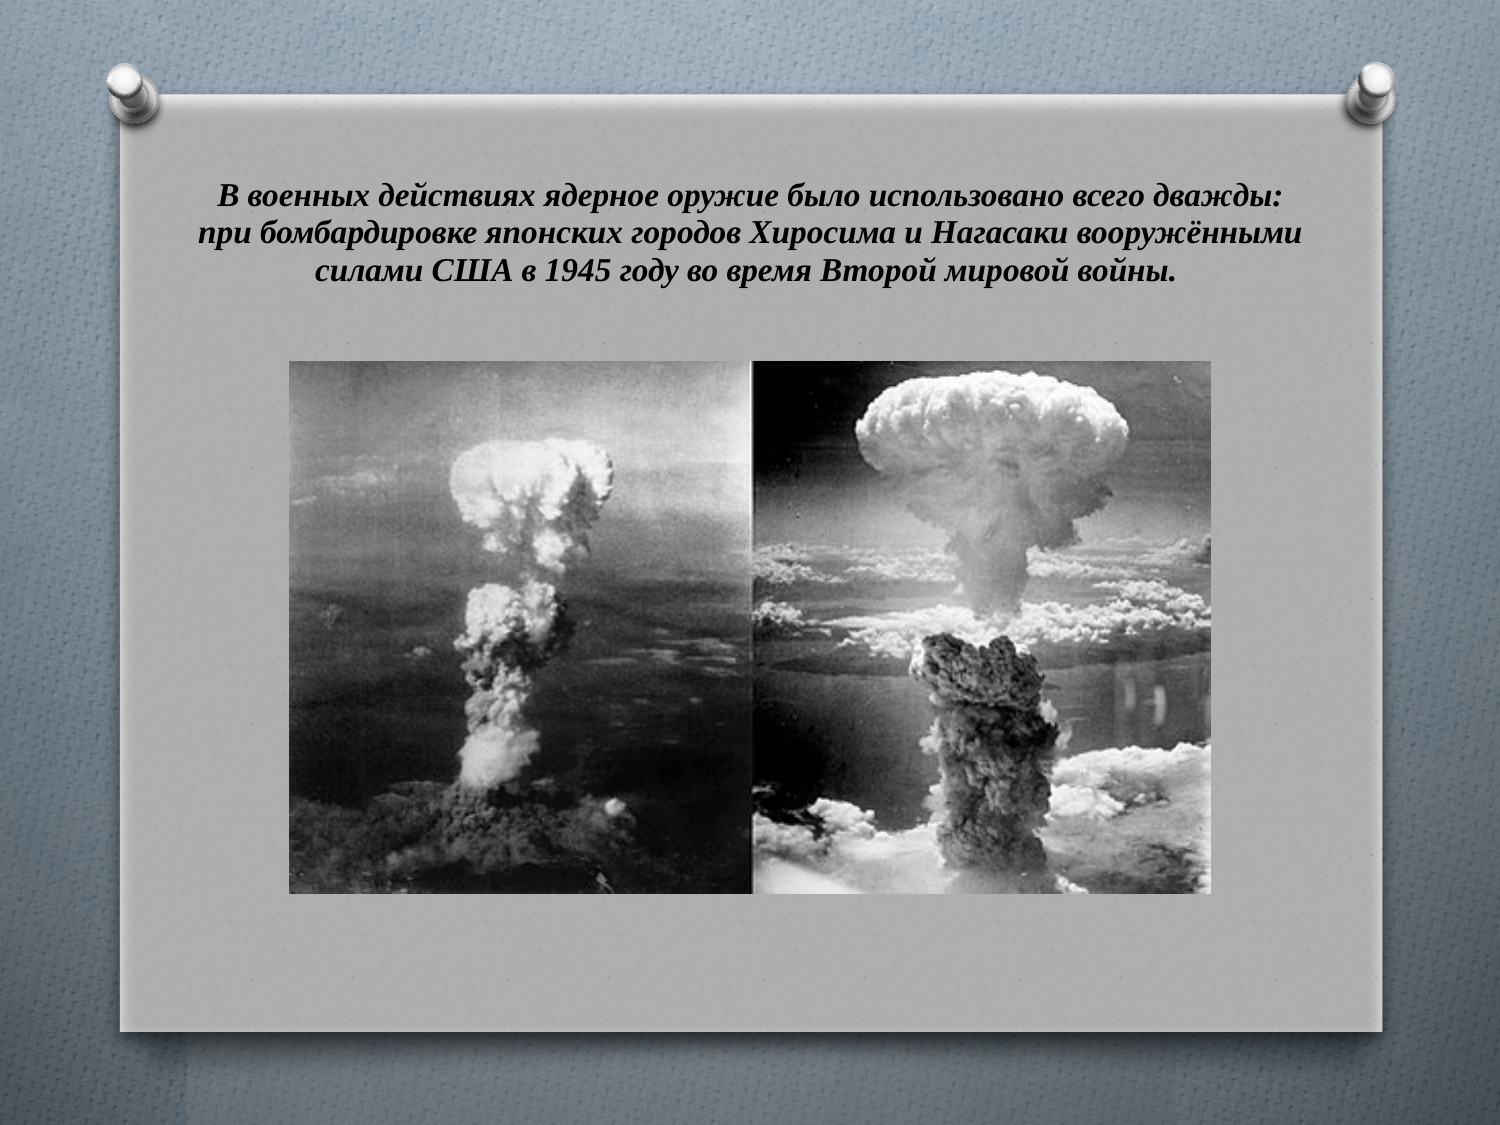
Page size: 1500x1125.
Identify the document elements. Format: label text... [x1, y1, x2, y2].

picture [1317, 35, 1439, 156]
picture [75, 29, 198, 153]
title В военных действиях ядерное оружие было использовано всего дважды: при бомбардировке японских городов Хиросима и Нагасаки вооружёнными силами США в 1945 году во время Второй мировой войны. [179, 134, 1323, 332]
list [288, 361, 1211, 894]
